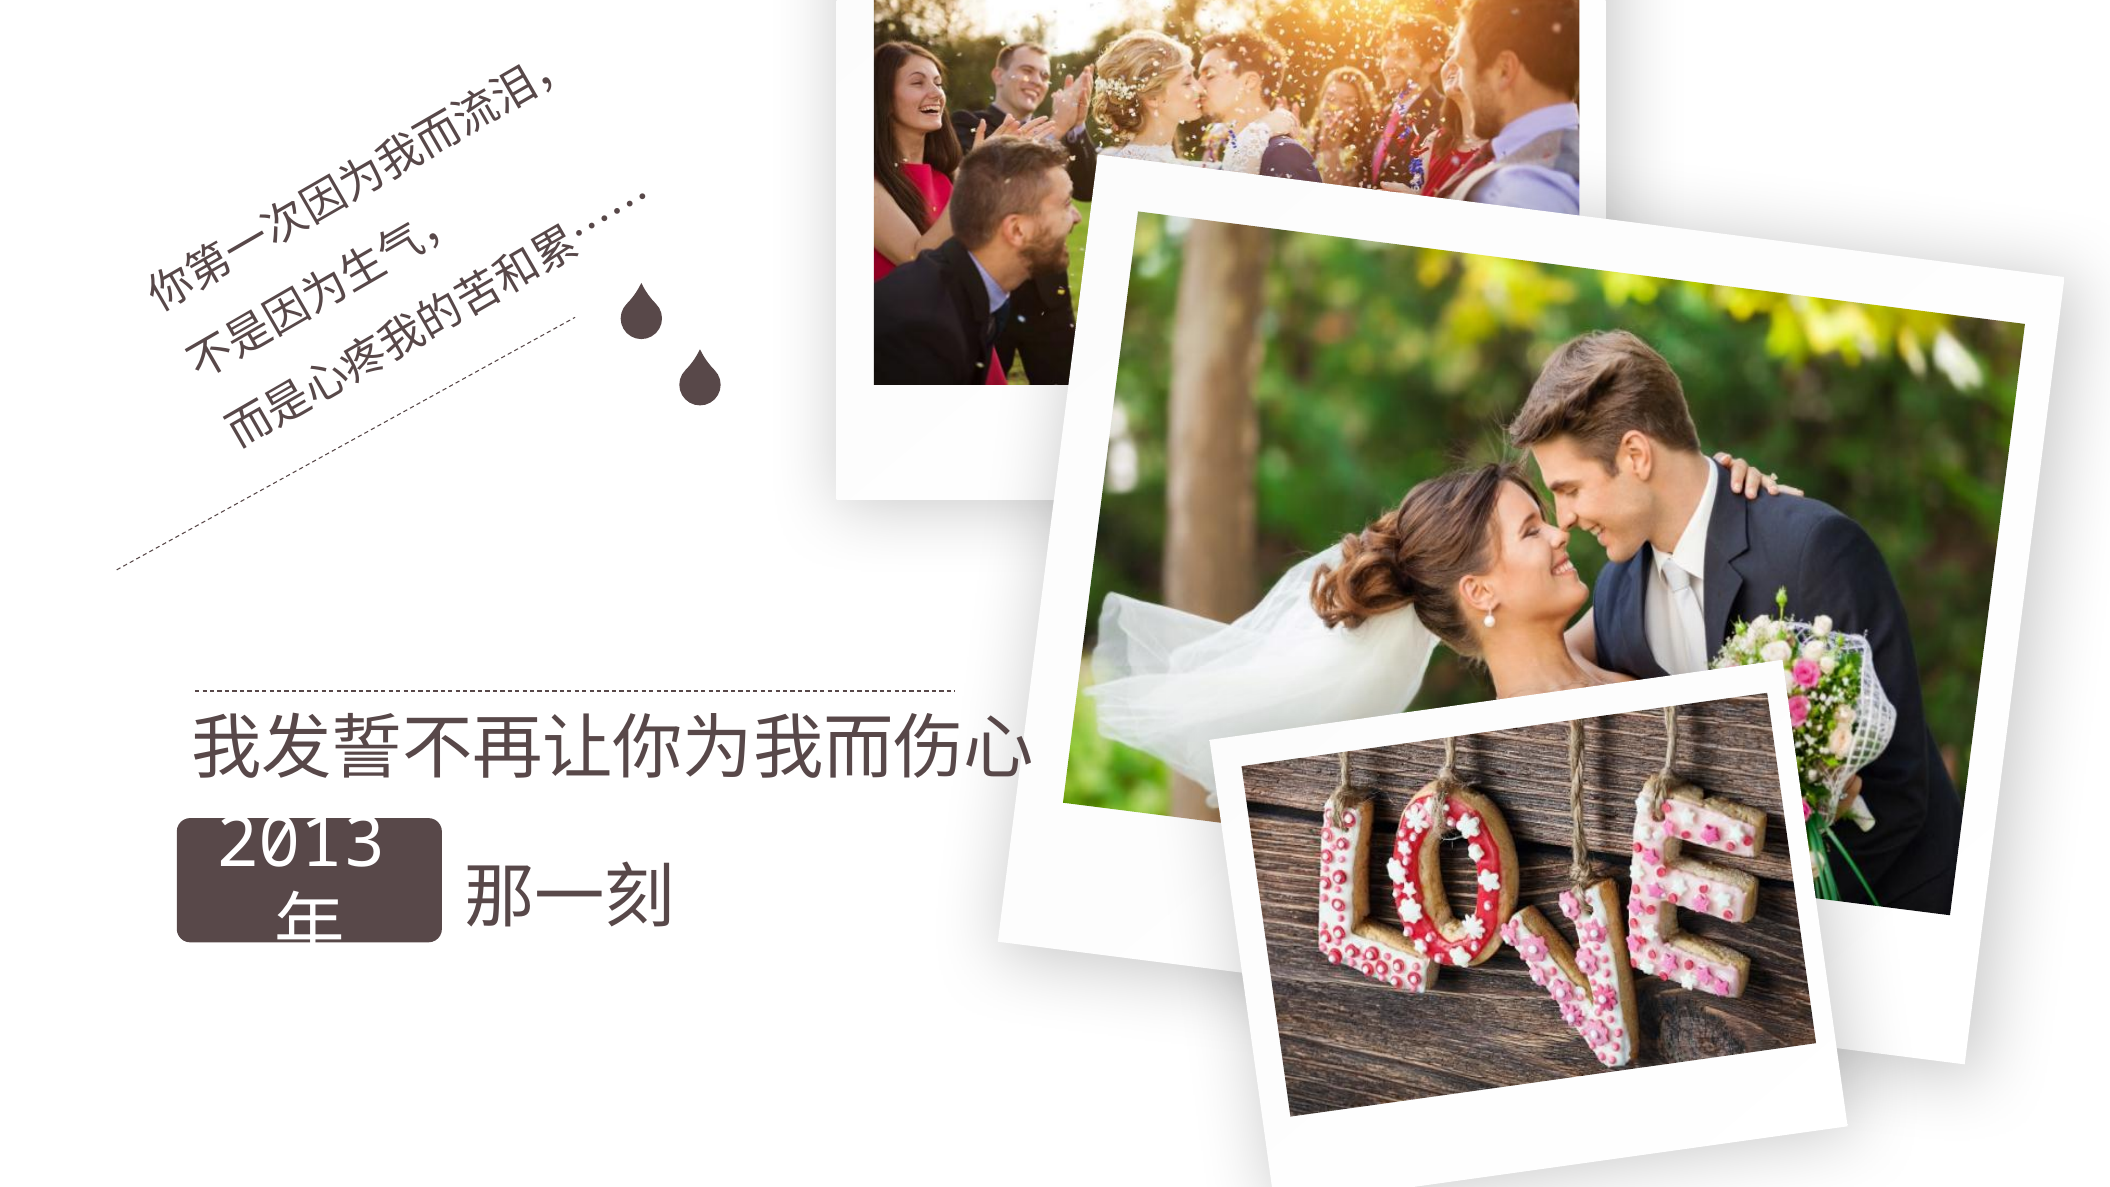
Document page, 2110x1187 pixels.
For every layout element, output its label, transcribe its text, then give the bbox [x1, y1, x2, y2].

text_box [116, 317, 576, 570]
text_box [679, 349, 721, 406]
text_box 2013年 [175, 816, 443, 944]
text_box 你第一次因为我而流泪， 不是因为生气， 而是心疼我的苦和累…… [108, 0, 726, 317]
picture [2019, 323, 2025, 372]
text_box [836, 0, 1606, 500]
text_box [1043, 212, 2019, 1007]
text_box 那一刻 [449, 843, 728, 943]
text_box [620, 282, 663, 340]
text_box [1239, 697, 1818, 1169]
text_box 我发誓不再让你为我而伤心 [176, 694, 1043, 794]
